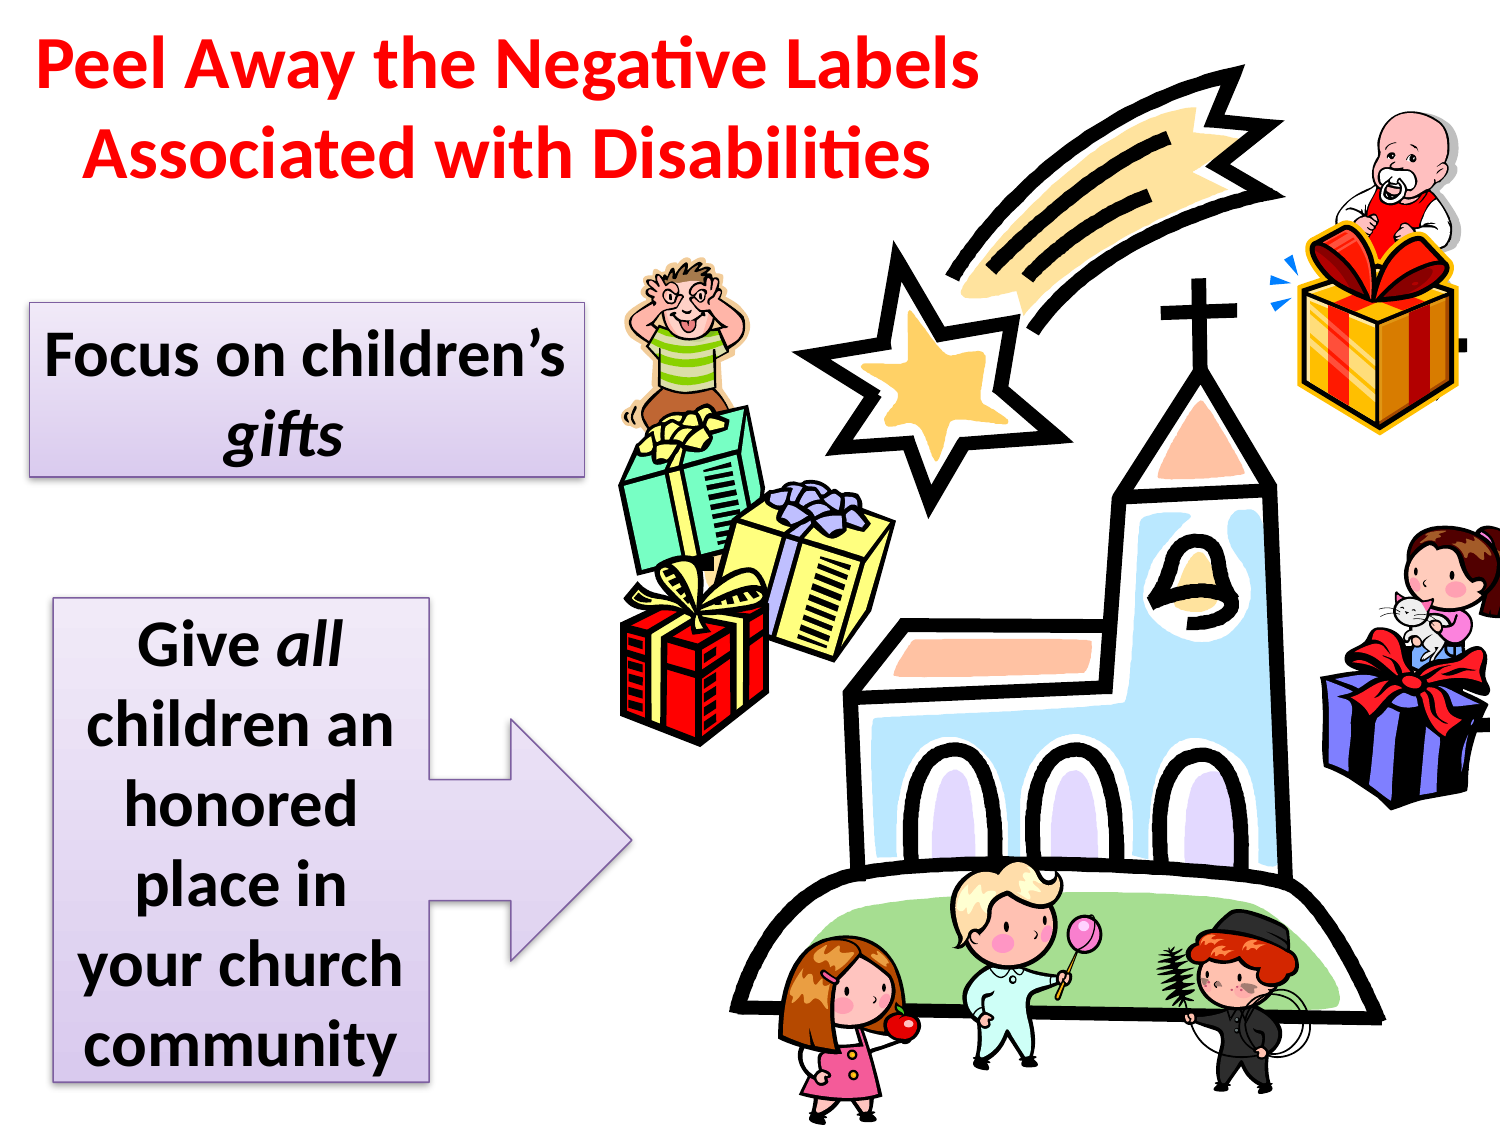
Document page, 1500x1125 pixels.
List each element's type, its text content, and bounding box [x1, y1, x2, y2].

title Peel Away the Negative Labels Associated with Disabilities [0, 0, 1017, 209]
picture [615, 54, 1500, 1125]
text_box Focus on children’s gifts [29, 302, 585, 478]
text_box Give all children an honored place in your church community [52, 597, 633, 1084]
